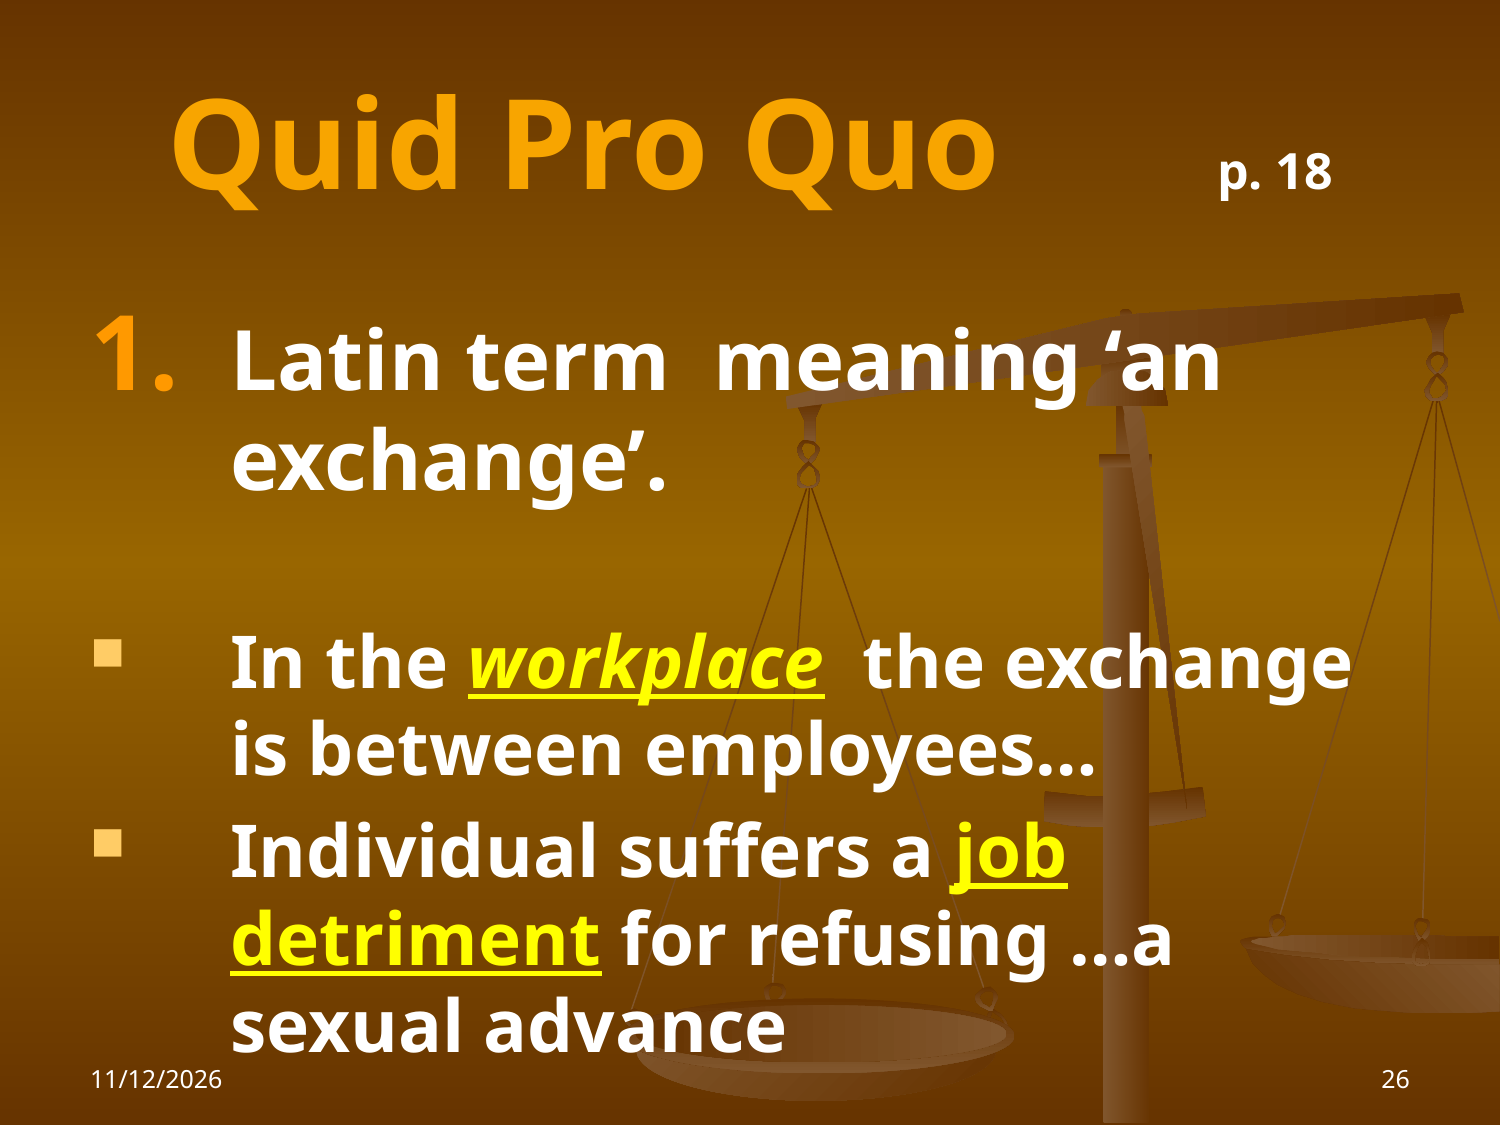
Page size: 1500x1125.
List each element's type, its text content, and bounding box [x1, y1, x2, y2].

slide_number 26 [1074, 1038, 1426, 1106]
title Quid Pro Quo p. 18 [74, 45, 1426, 234]
list Latin term meaning ‘an exchange’. In the workplace the exchange is between employees… Individual suffers a job detriment for refusing …a sexual advance [74, 299, 1426, 1038]
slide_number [74, 1038, 426, 1106]
